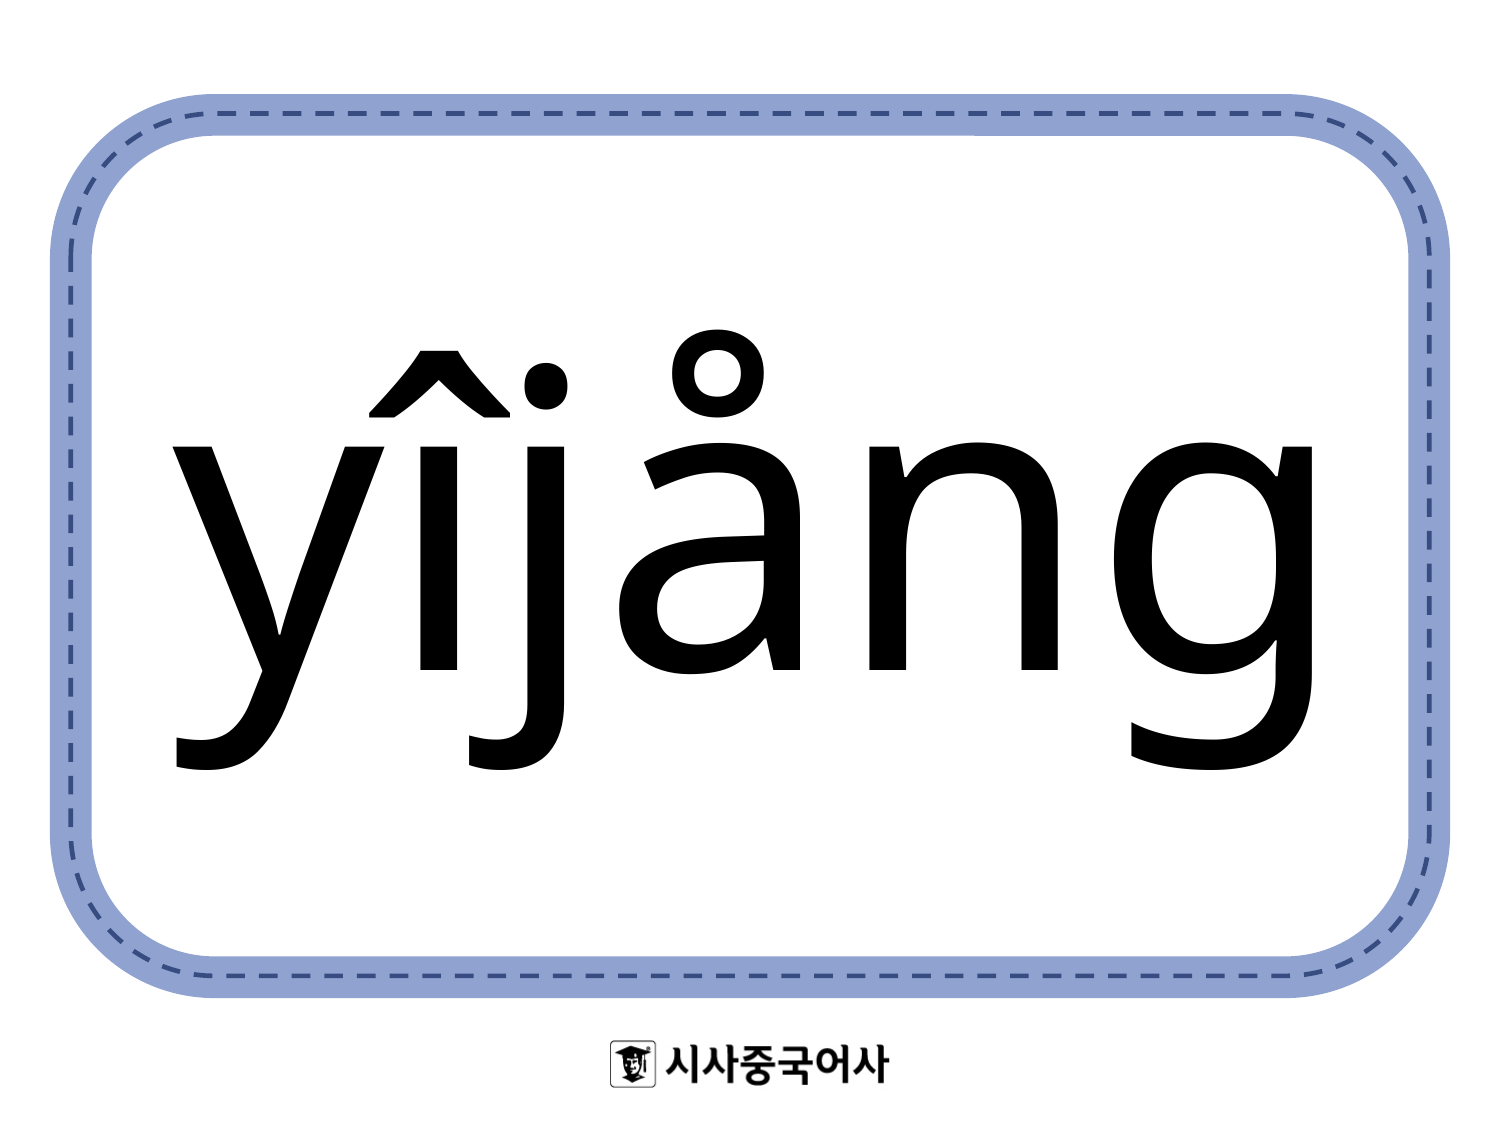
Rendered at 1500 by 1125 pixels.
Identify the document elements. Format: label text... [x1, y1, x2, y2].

picture [602, 1034, 898, 1094]
text_box yîjång [156, 172, 1365, 836]
